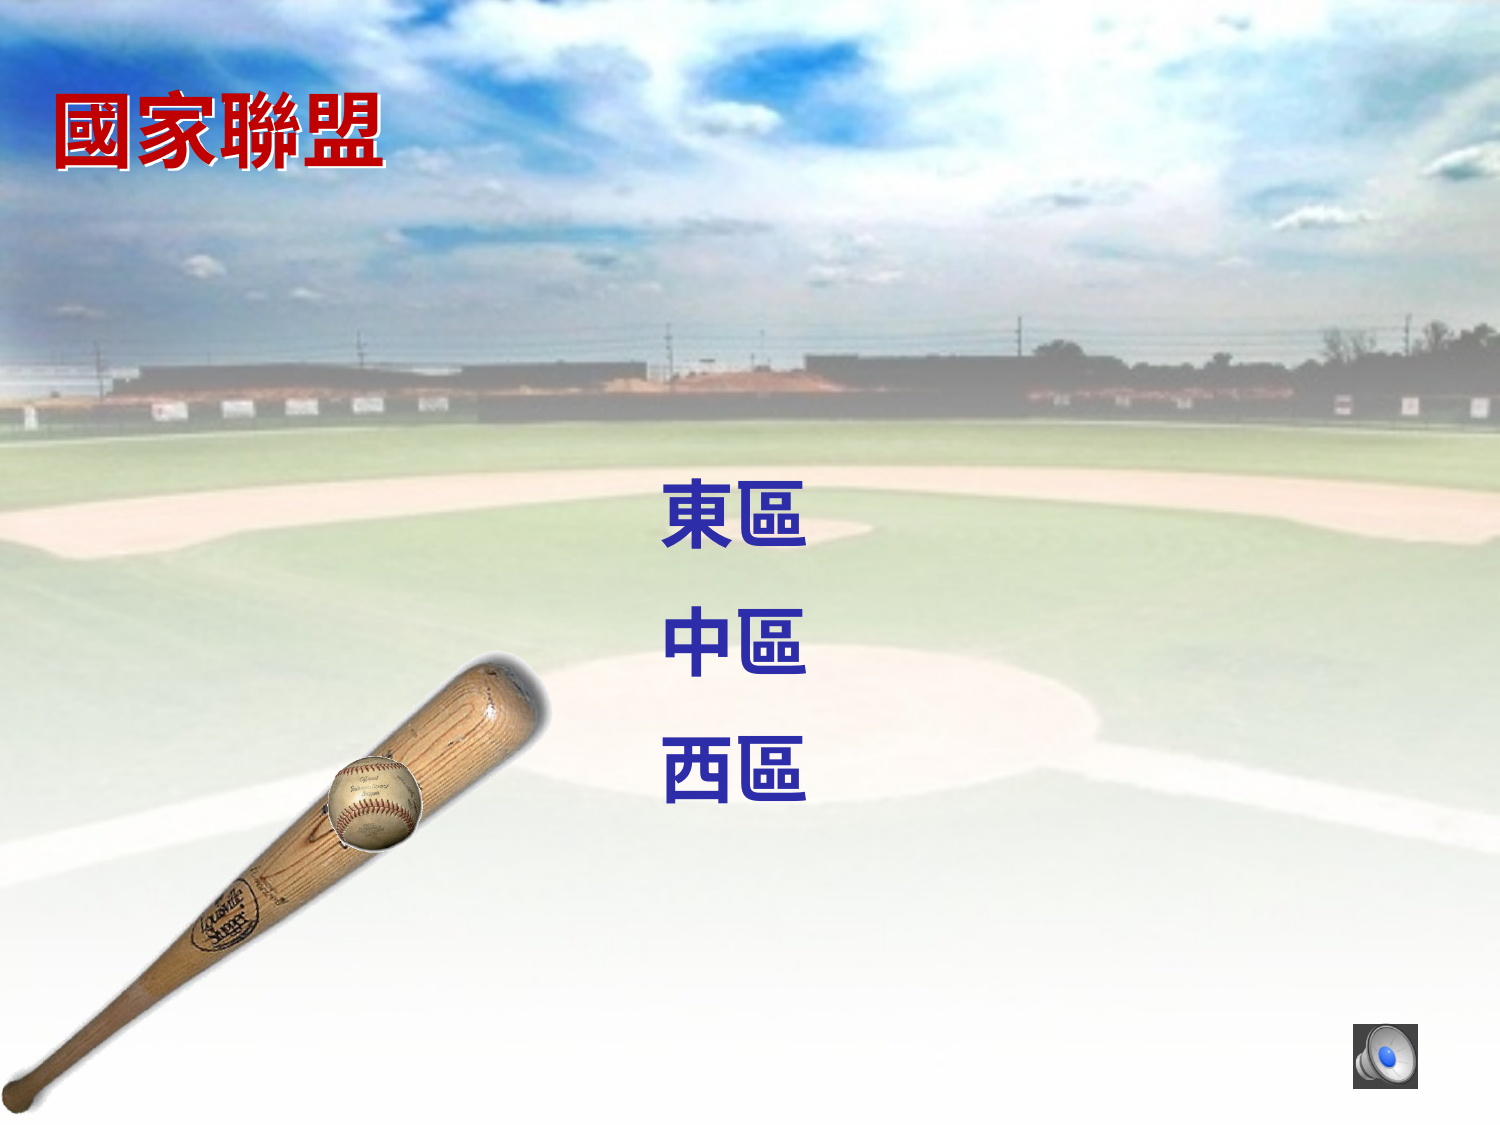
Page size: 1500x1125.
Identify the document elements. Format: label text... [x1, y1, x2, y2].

title 國家聯盟 [34, 70, 726, 295]
list 東區 中區 西區 [644, 480, 1336, 821]
picture [0, 0, 1500, 1125]
